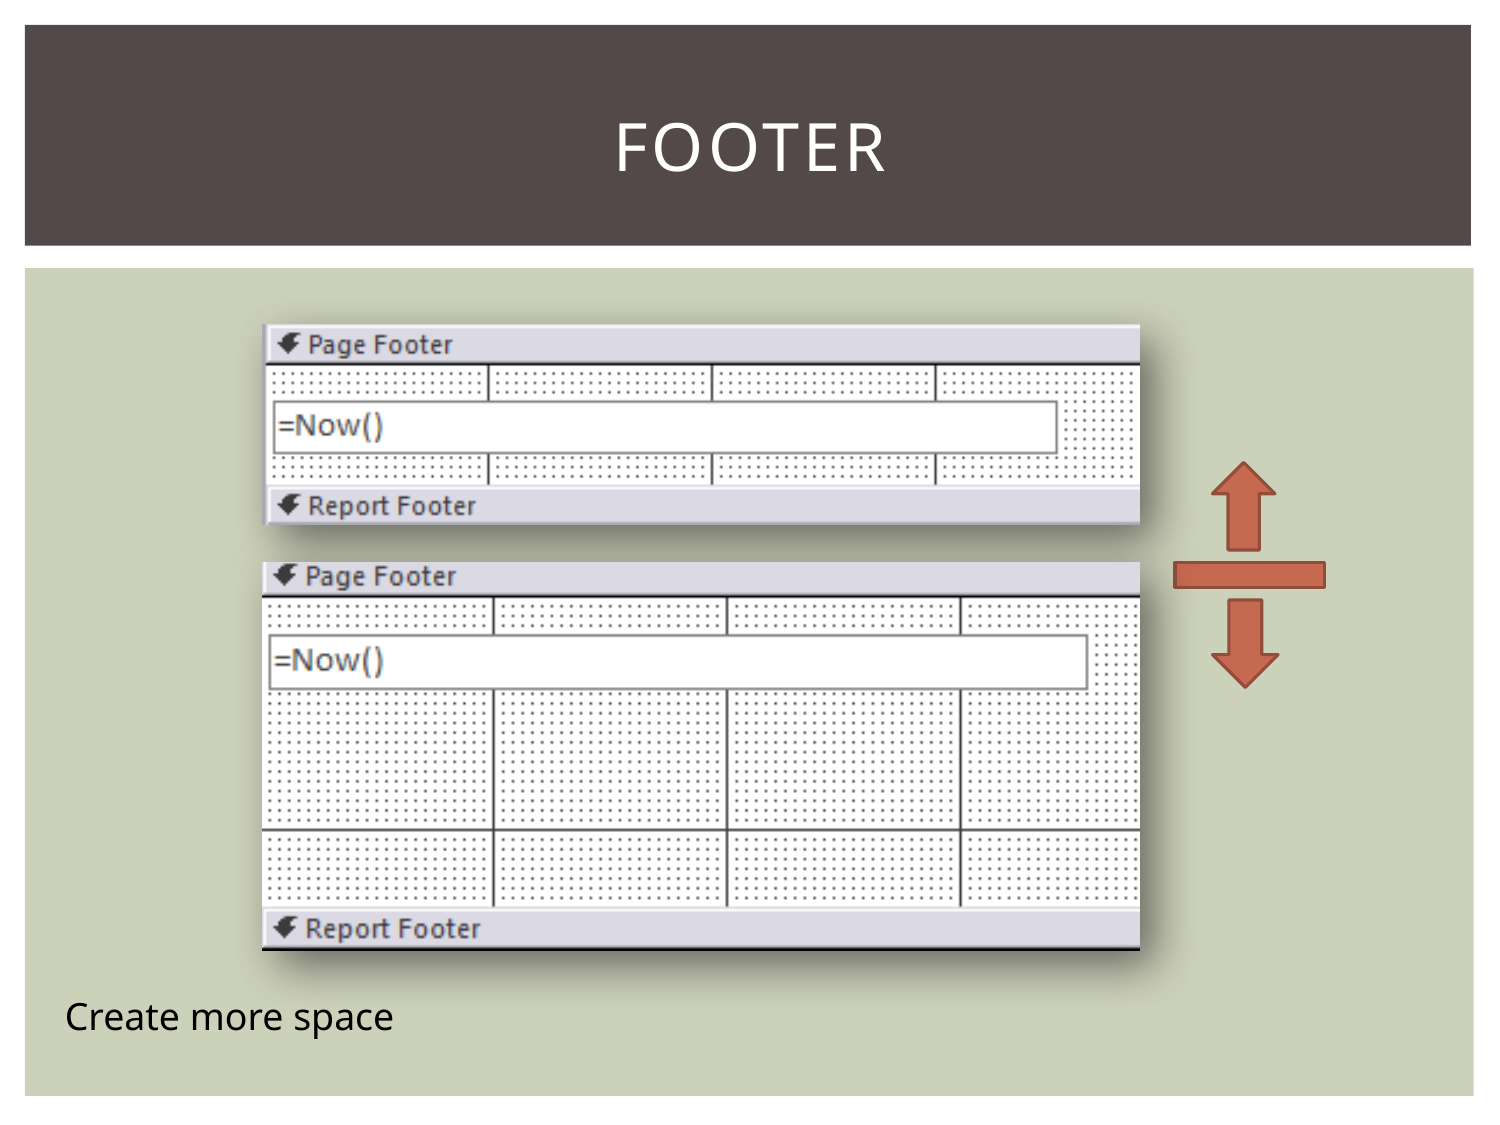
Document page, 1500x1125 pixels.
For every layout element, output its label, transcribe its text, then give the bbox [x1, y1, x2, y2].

text_box [1211, 461, 1277, 552]
title Footer [62, 58, 1438, 232]
picture [262, 324, 1140, 526]
text_box Create more space [50, 985, 1394, 1046]
text_box [1173, 561, 1326, 589]
text_box [1211, 598, 1280, 689]
picture [262, 562, 1140, 952]
